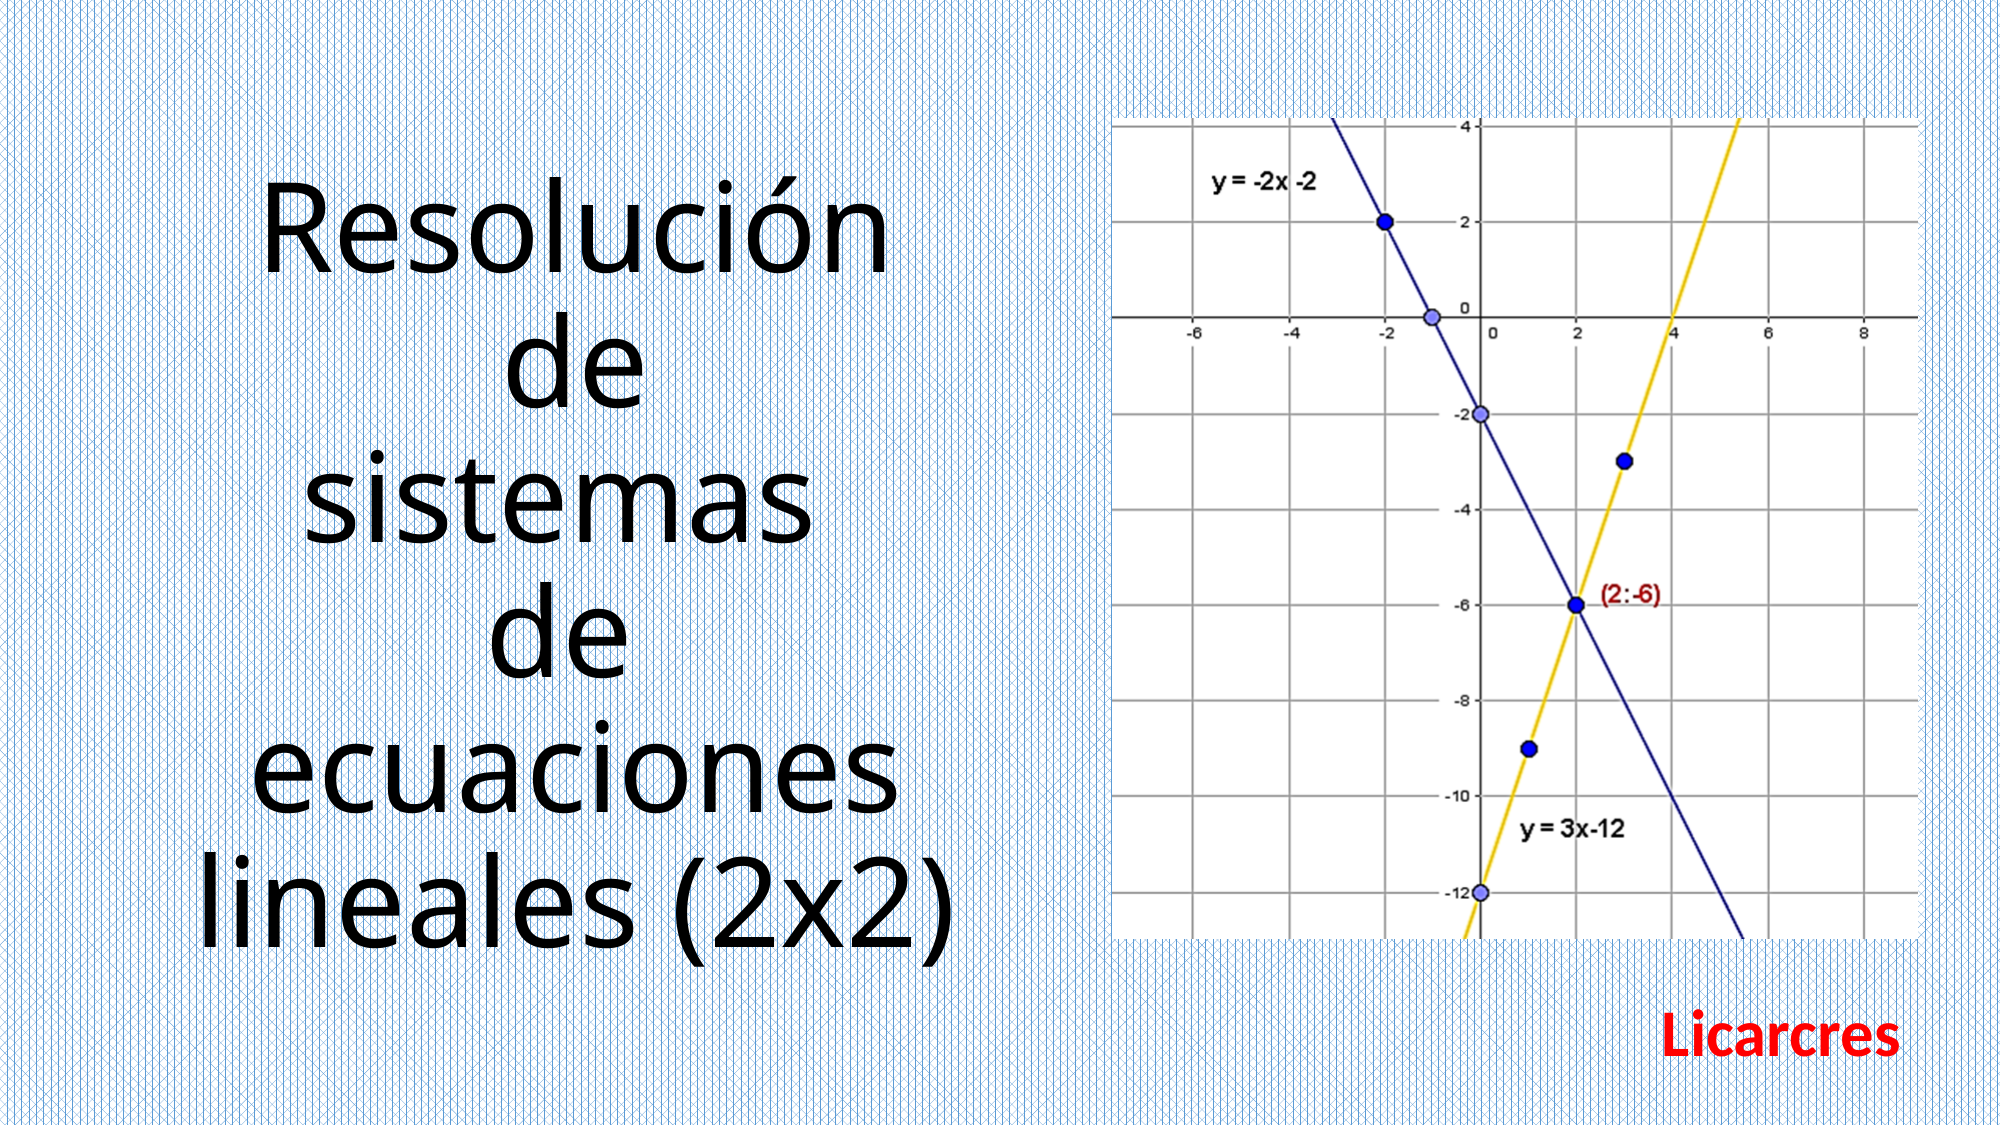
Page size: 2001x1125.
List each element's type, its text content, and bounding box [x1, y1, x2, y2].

text_box Licarcres [1647, 982, 1917, 1077]
picture [1112, 118, 1918, 939]
title Resolución de sistemas de ecuaciones lineales (2x2) [60, 111, 1091, 983]
